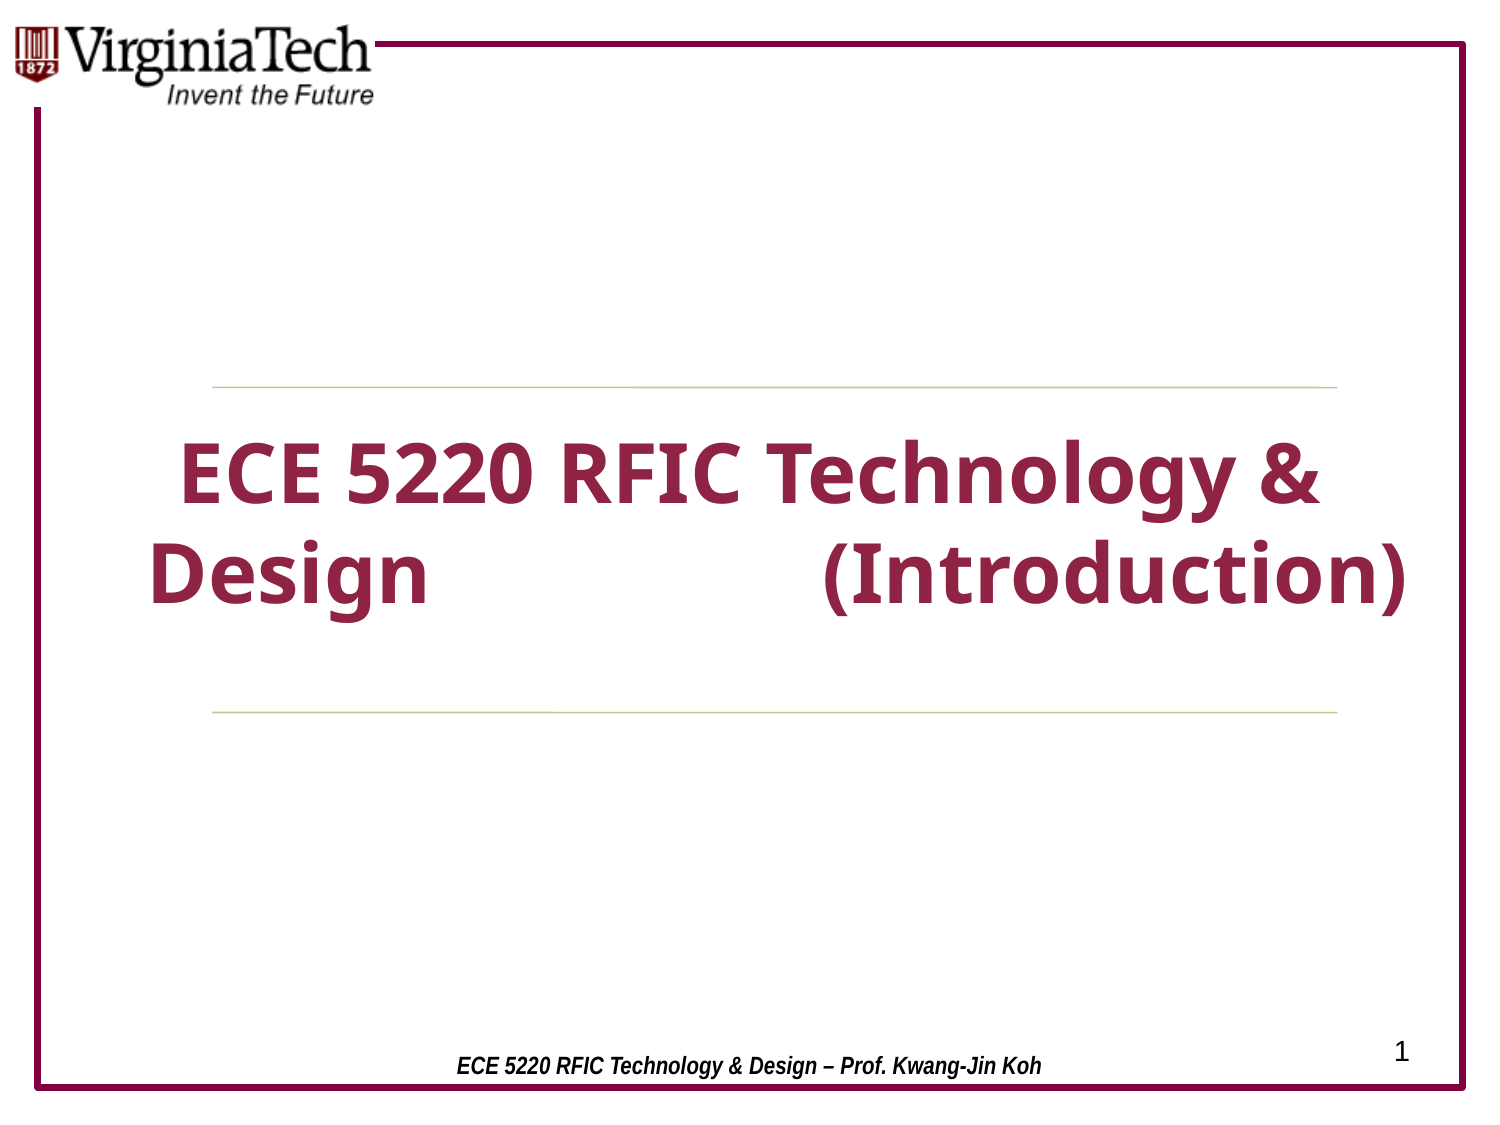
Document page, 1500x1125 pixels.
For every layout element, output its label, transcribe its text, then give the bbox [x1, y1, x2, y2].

picture [15, 24, 375, 107]
list ECE 5220 RFIC Technology & Design (Introduction) [75, 412, 1425, 688]
slide_number 1 [1074, 1024, 1425, 1103]
